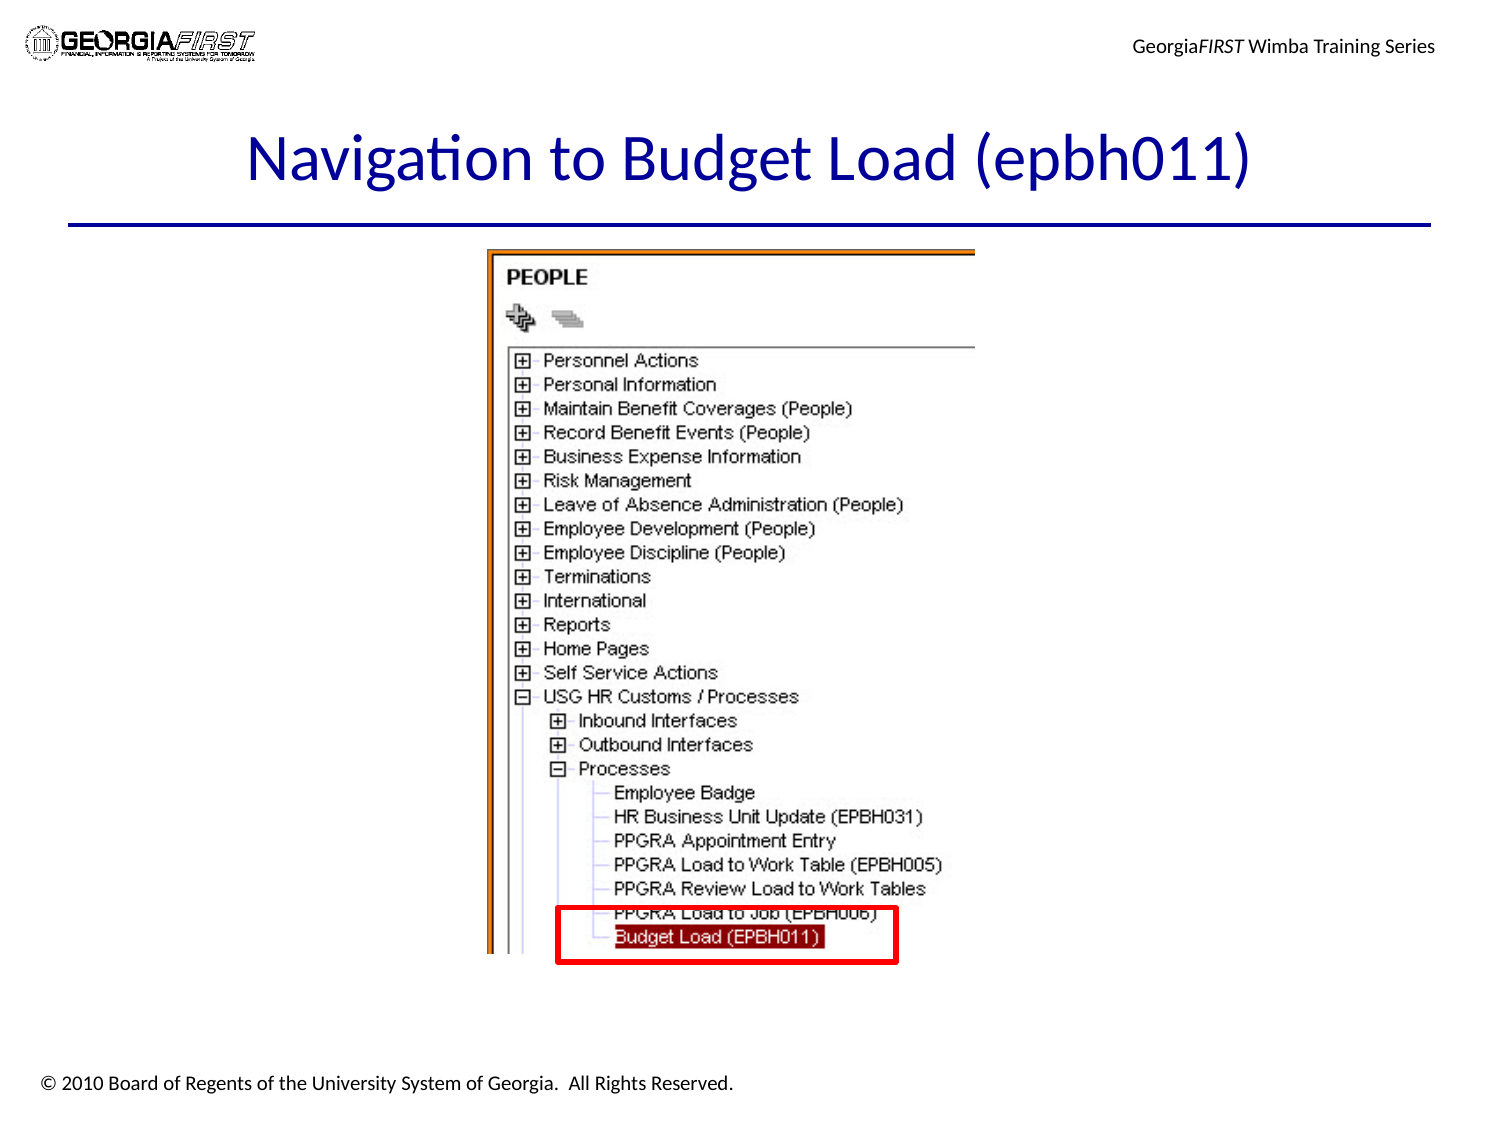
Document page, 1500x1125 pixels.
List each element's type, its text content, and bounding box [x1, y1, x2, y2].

picture [24, 24, 255, 63]
title Navigation to Budget Load (epbh011) [75, 75, 1425, 233]
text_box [487, 249, 976, 963]
